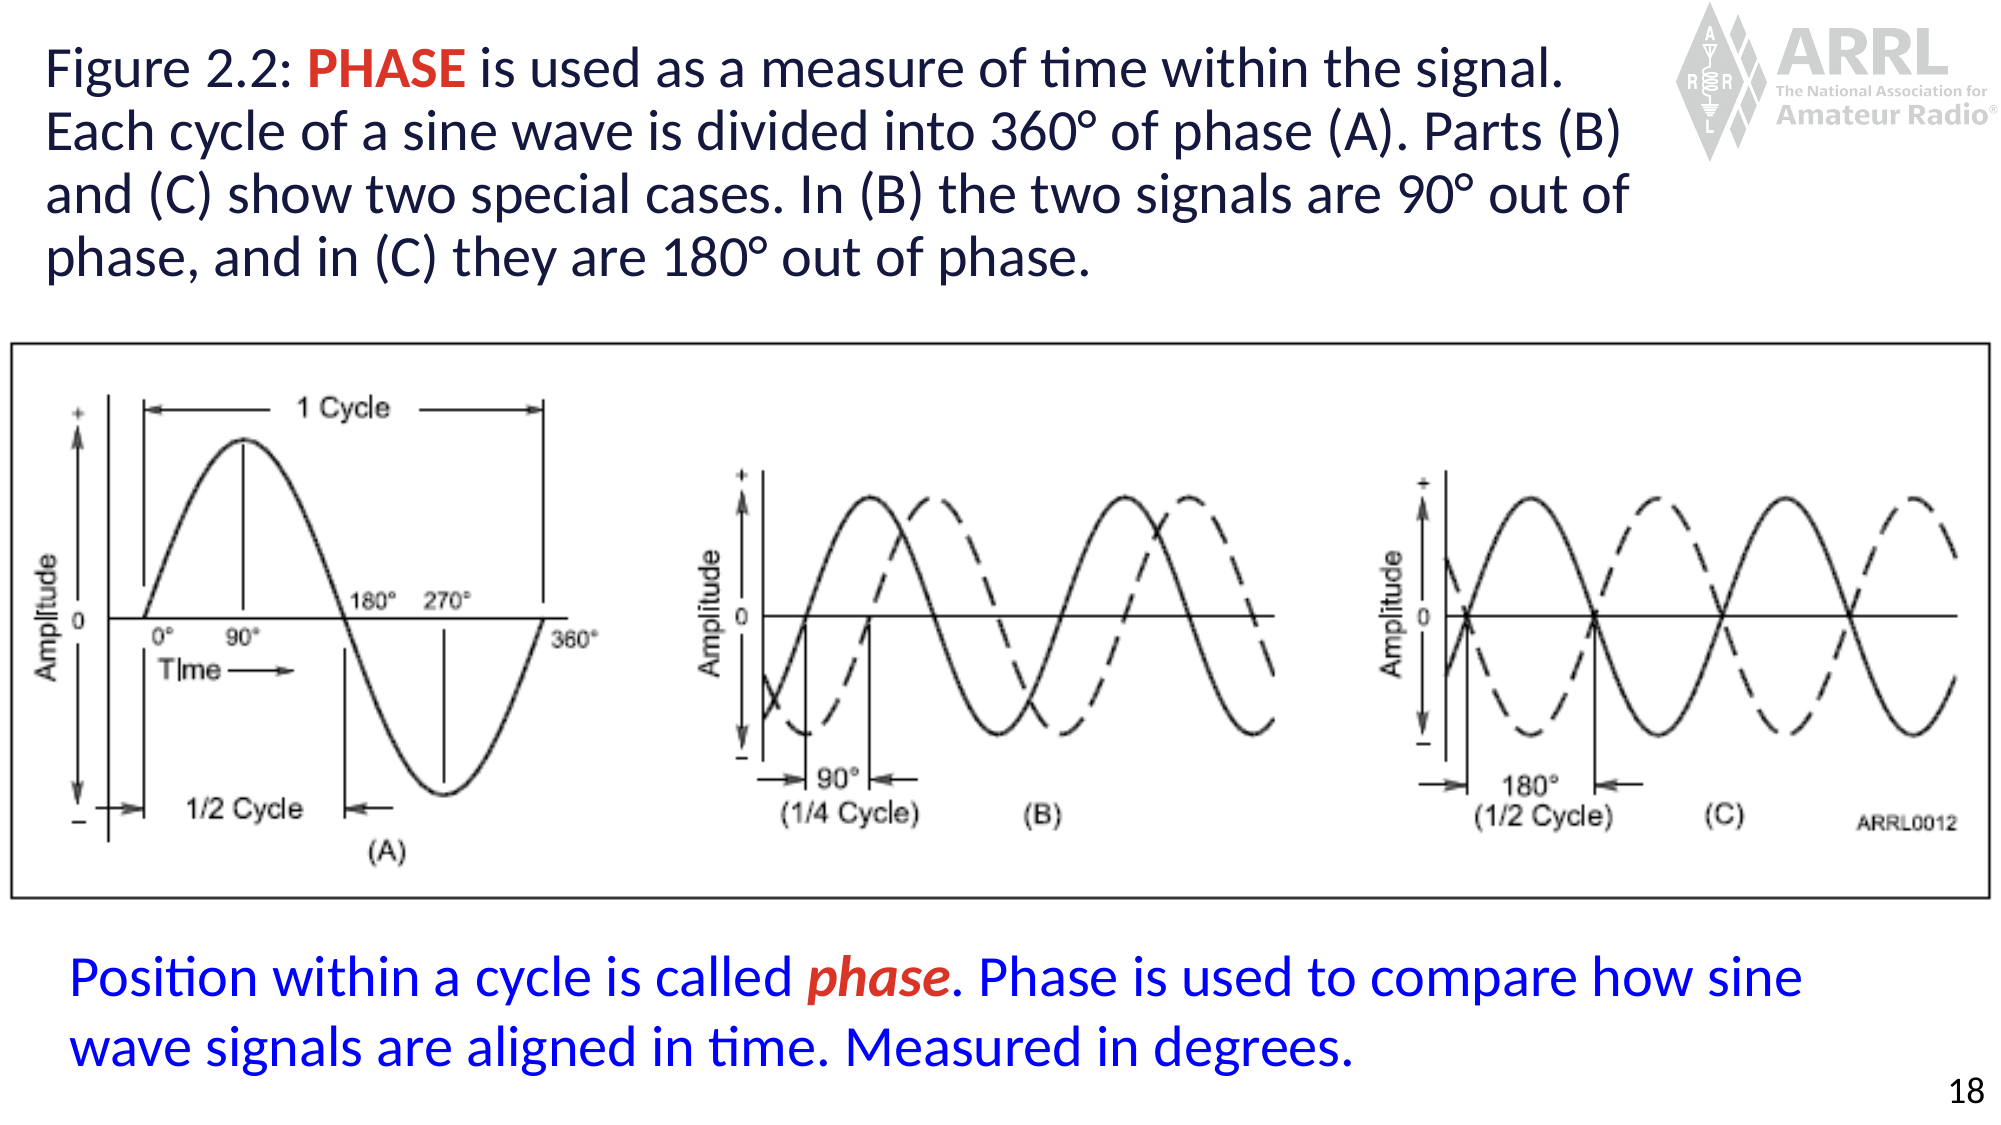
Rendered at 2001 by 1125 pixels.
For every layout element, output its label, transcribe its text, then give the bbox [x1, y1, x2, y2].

title Figure 2.2: PHASE is used as a measure of time within the signal. Each cycle of a sine wave is divided into 360° of phase (A). Parts (B) and (C) show two special cases. In (B) the two signals are 90° out of phase, and in (C) they are 180° out of phase. [30, 13, 1687, 313]
text_box Position within a cycle is called phase. Phase is used to compare how sine wave signals are aligned in time. Measured in degrees. [54, 930, 1862, 1086]
picture [1674, 0, 2000, 164]
picture [4, 336, 1996, 907]
